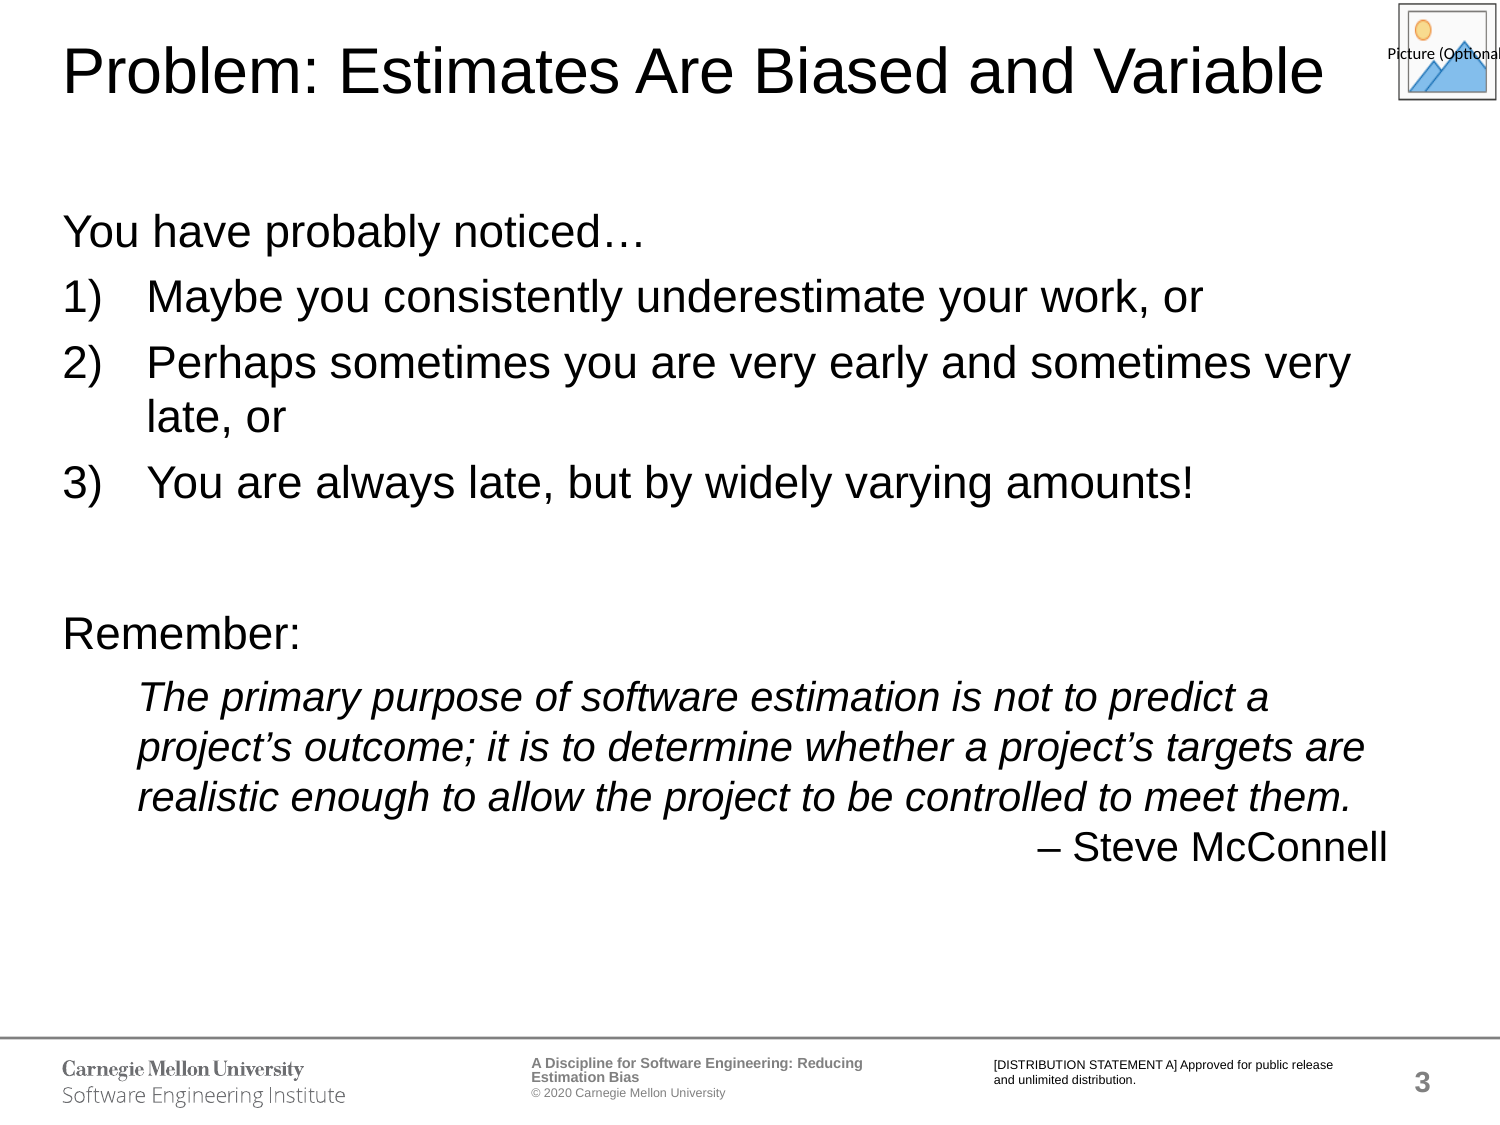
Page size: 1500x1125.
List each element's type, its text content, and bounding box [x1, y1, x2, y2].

picture [1394, 0, 1500, 105]
title Problem: Estimates Are Biased and Variable [62, 37, 1338, 182]
list You have probably noticed… Maybe you consistently underestimate your work, or Perhaps sometimes you are very early and sometimes very late, or You are always late, but by widely varying amounts! Remember: The primary purpose of software estimation is not to predict a project’s outcome; it is to determine whether a project’s targets are realistic enough to allow the project to be controlled to meet them. ‒ Steve McConnell [62, 201, 1431, 1000]
